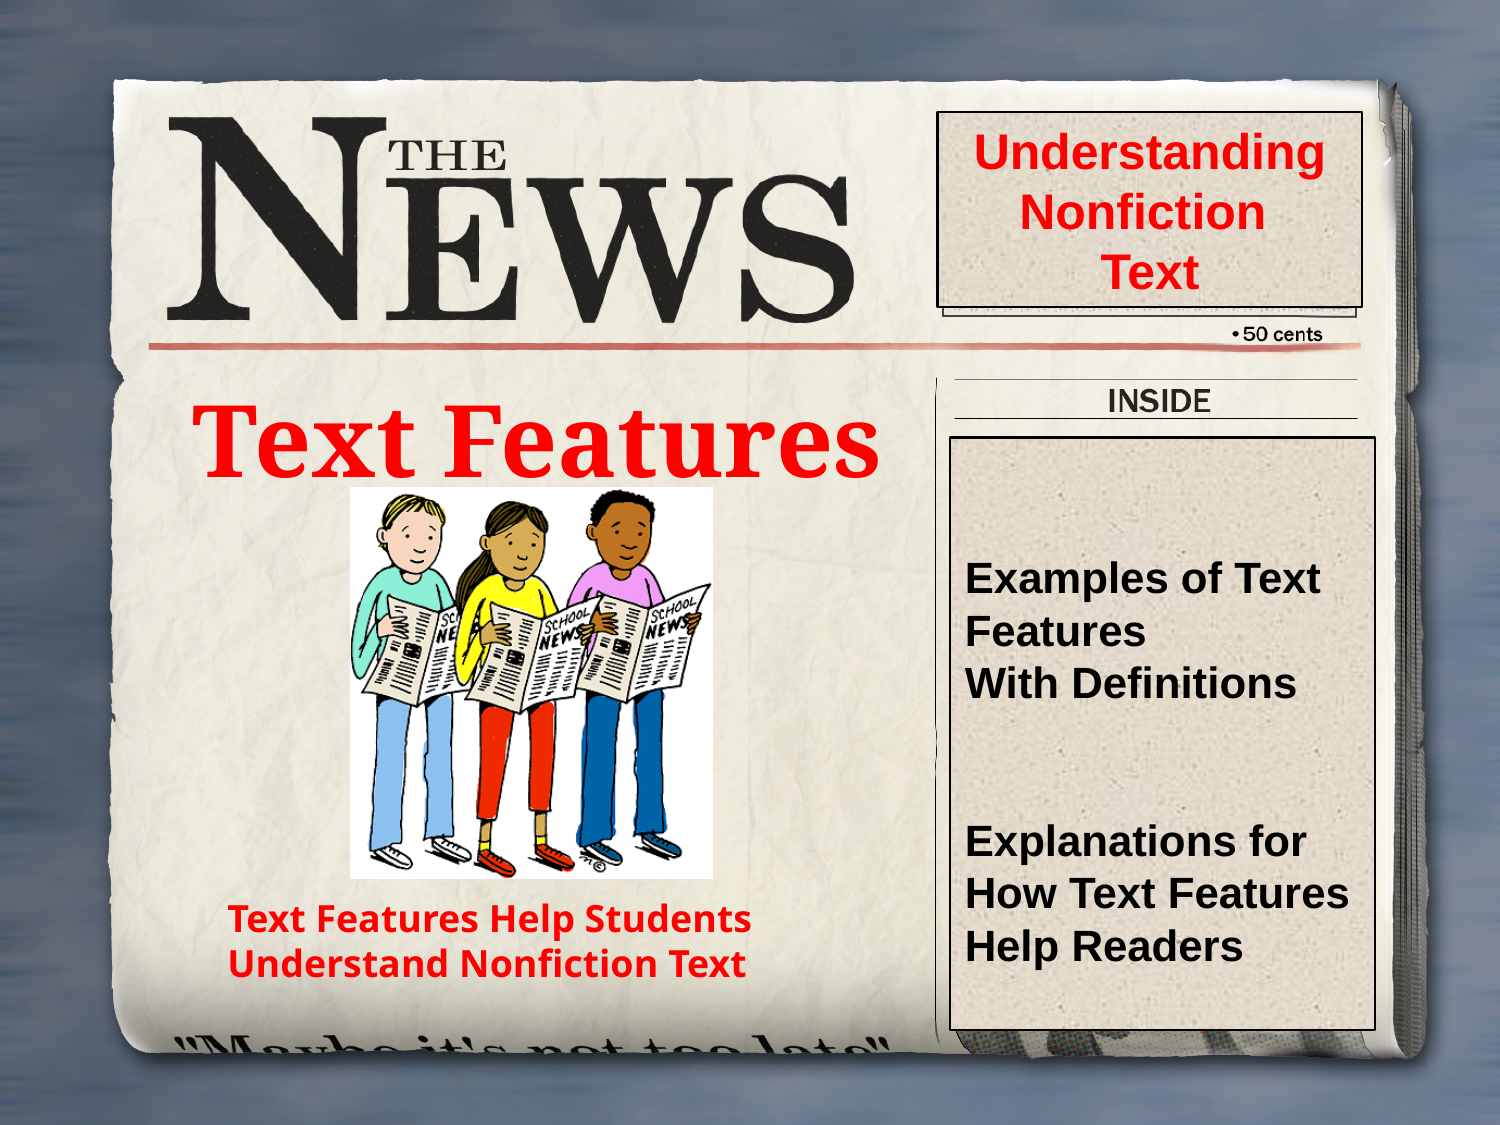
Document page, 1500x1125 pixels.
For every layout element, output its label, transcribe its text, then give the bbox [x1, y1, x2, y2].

text_box Understanding Nonfiction Text [937, 112, 1363, 308]
subtitle Text Features Help Students Understand Nonfiction Text [212, 887, 888, 1038]
title Text Features [124, 337, 951, 538]
picture [0, 0, 1500, 1125]
text_box Examples of Text Features With Definitions Explanations for How Text Features Help Readers [950, 437, 1375, 1030]
